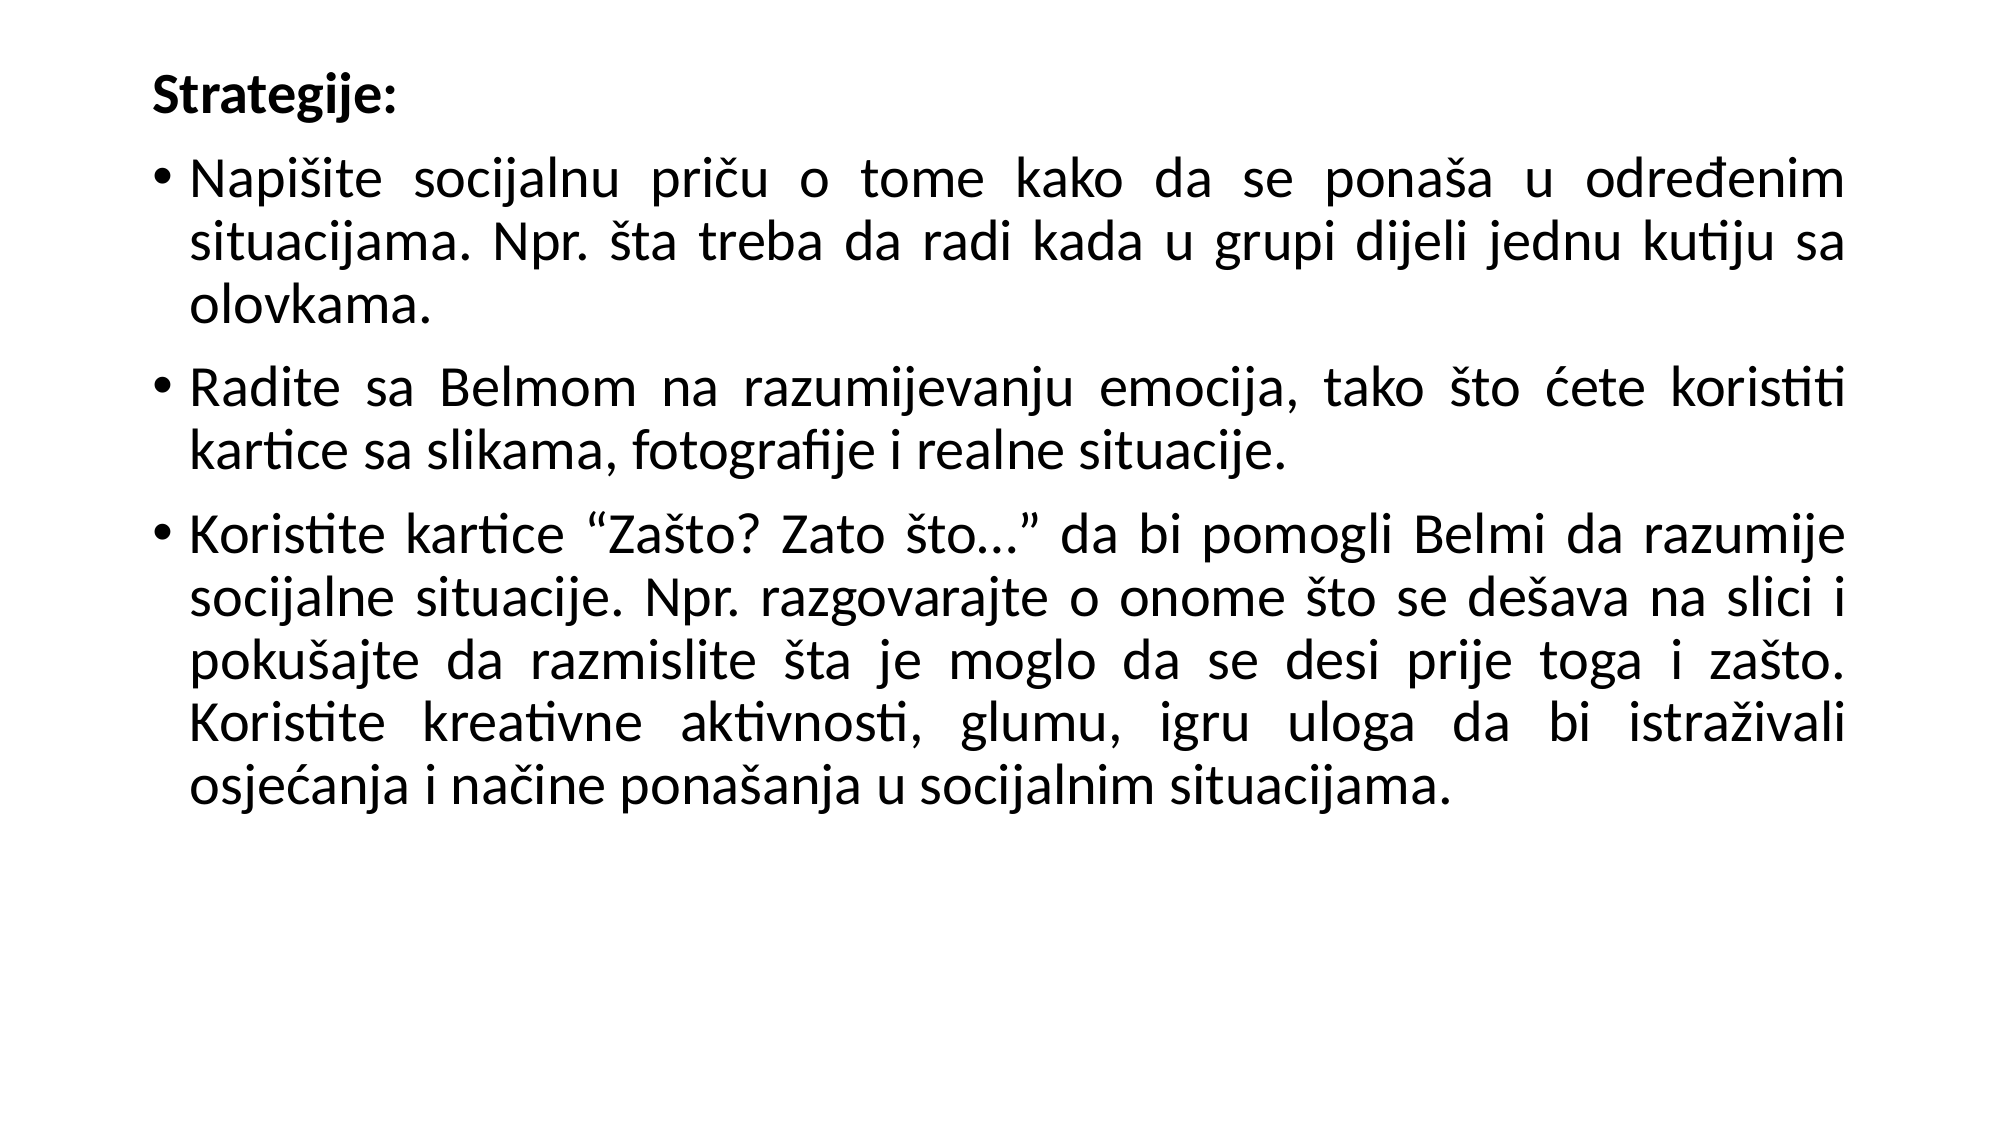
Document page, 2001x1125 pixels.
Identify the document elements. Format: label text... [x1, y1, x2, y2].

list Strategije: Napišite socijalnu priču o tome kako da se ponaša u određenim situacijama. Npr. šta treba da radi kada u grupi dijeli jednu kutiju sa olovkama. Radite sa Belmom na razumijevanju emocija, tako što ćete koristiti kartice sa slikama, fotografije i realne situacije. Koristite kartice “Zašto? Zato što…” da bi pomogli Belmi da razumije socijalne situacije. Npr. razgovarajte o onome što se dešava na slici i pokušajte da razmislite šta je moglo da se desi prije toga i zašto. Koristite kreativne aktivnosti, glumu, igru uloga da bi istraživali osjećanja i načine ponašanja u socijalnim situacijama. [137, 56, 1863, 1014]
